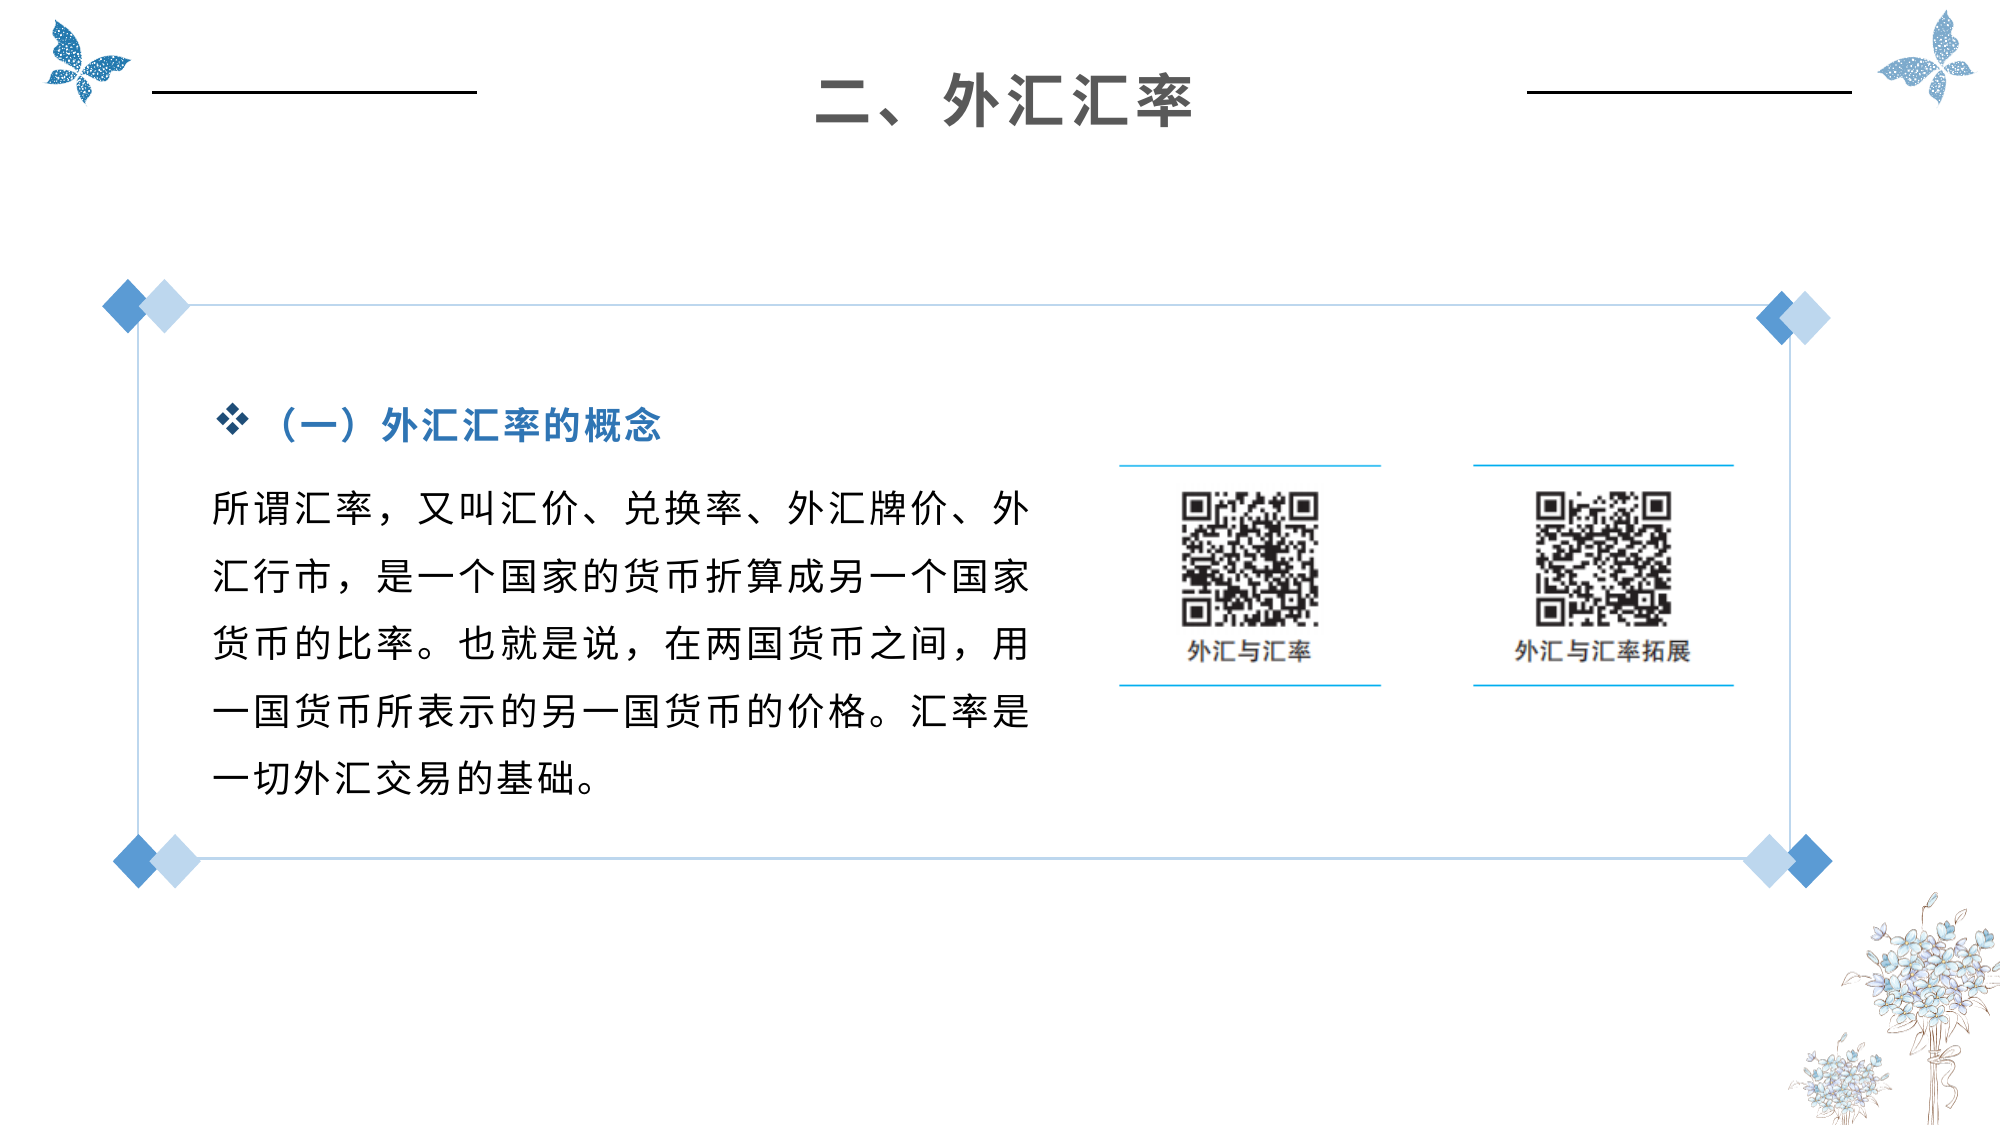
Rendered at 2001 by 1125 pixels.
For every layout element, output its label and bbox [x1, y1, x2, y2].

picture [1472, 454, 1742, 696]
text_box [151, 55, 1852, 142]
picture [1788, 892, 2000, 1125]
text_box [102, 278, 1833, 889]
picture [1118, 456, 1386, 696]
